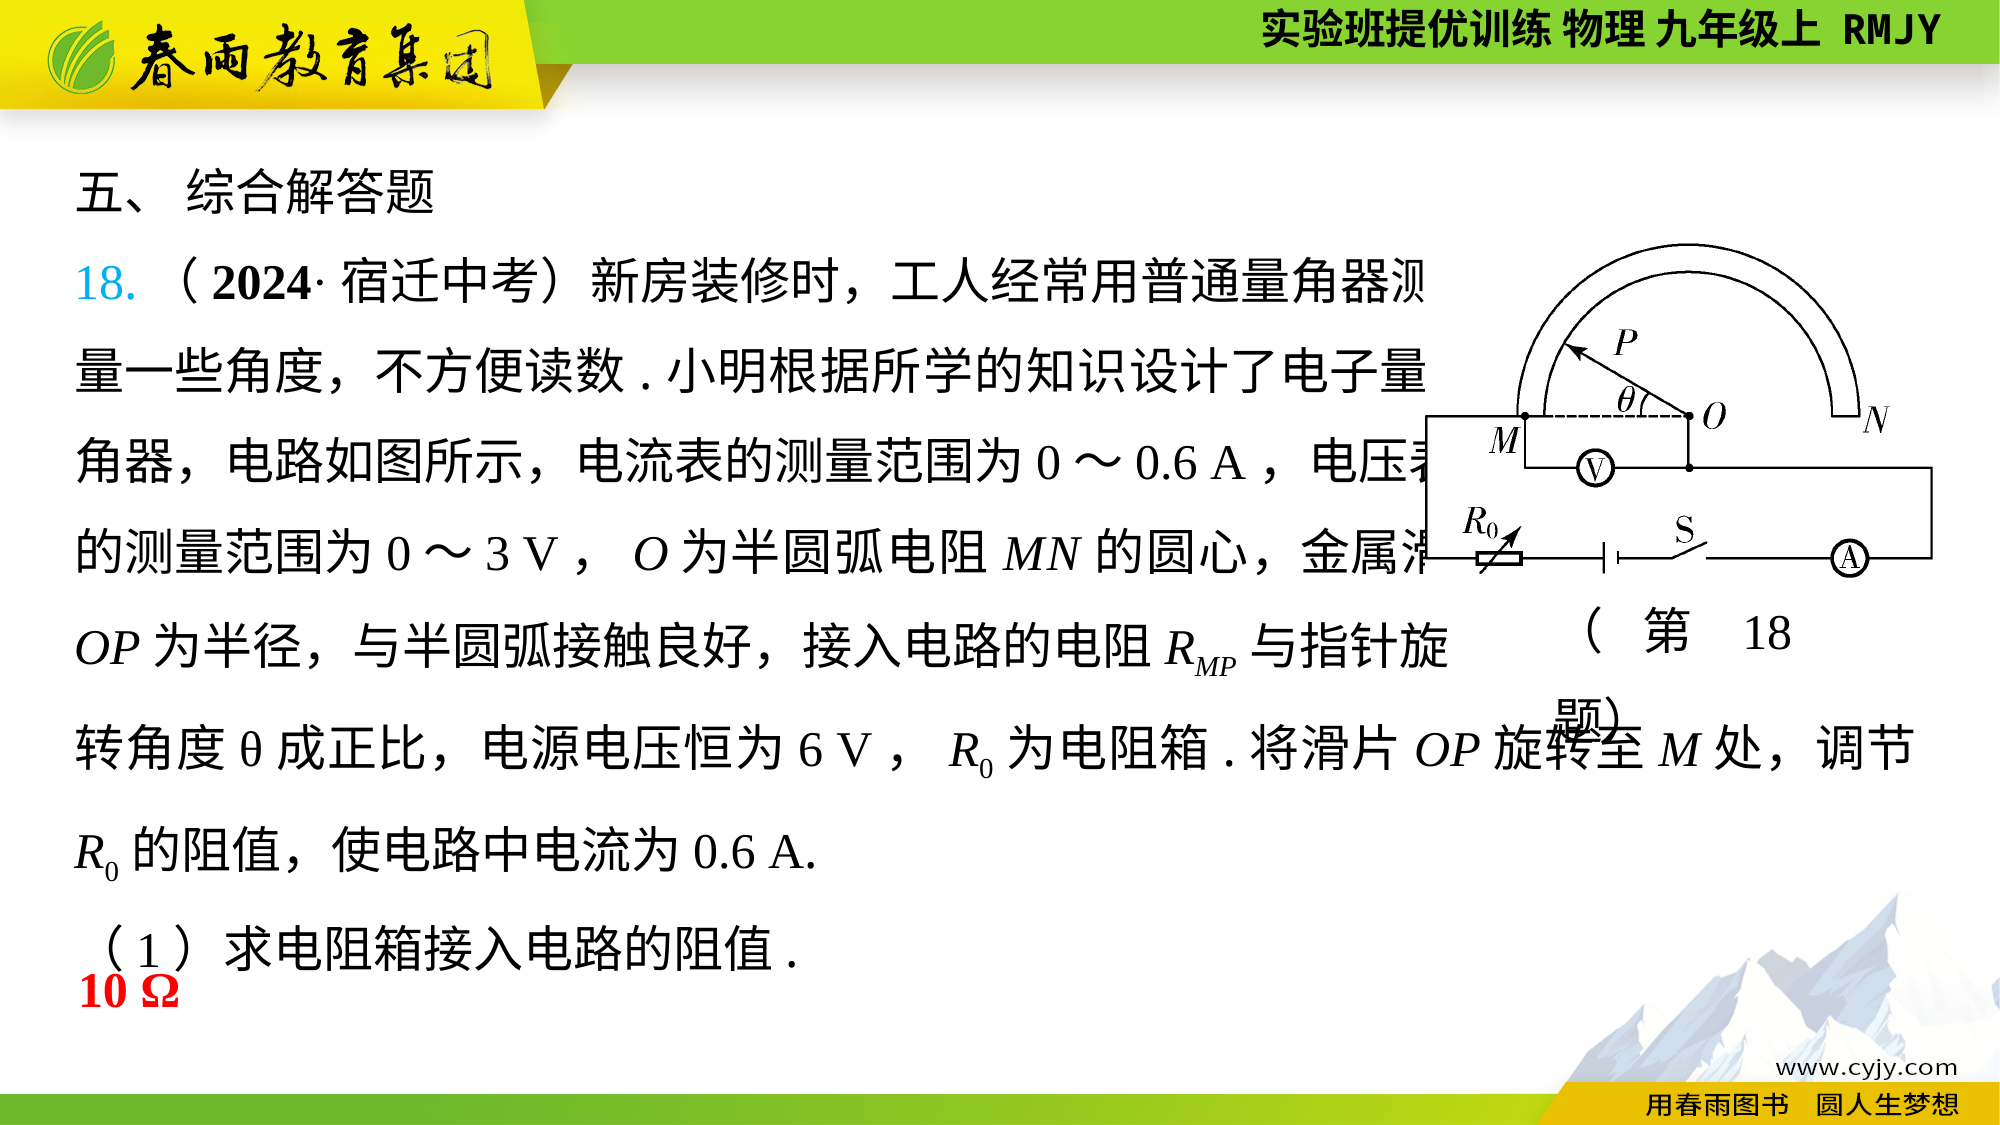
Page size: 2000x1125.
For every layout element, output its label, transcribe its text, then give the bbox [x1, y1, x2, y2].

text_box （第18题） [1539, 586, 1819, 668]
picture [0, 0, 2000, 1125]
text_box 10 Ω [63, 950, 196, 1026]
list 五、 综合解答题 18.（2024·宿迁中考）新房装修时，工人经常用普通量角器测 量一些角度，不方便读数.小明根据所学的知识设计了电子量 角器，电路如图所示，电流表的测量范围为0～0.6 A，电压表 的测量范围为0～3 V，O为半圆弧电阻MN的圆心，金属滑片 OP为半径，与半圆弧接触良好，接入电路的电阻RMP与指针旋 转角度θ成正比，电源电压恒为6 V，R0为电阻箱.将滑片OP旋转至M处，调节R0的阻值，使电路中电流为0.6 A. （1）求电阻箱接入电路的阻值. [59, 122, 1944, 956]
